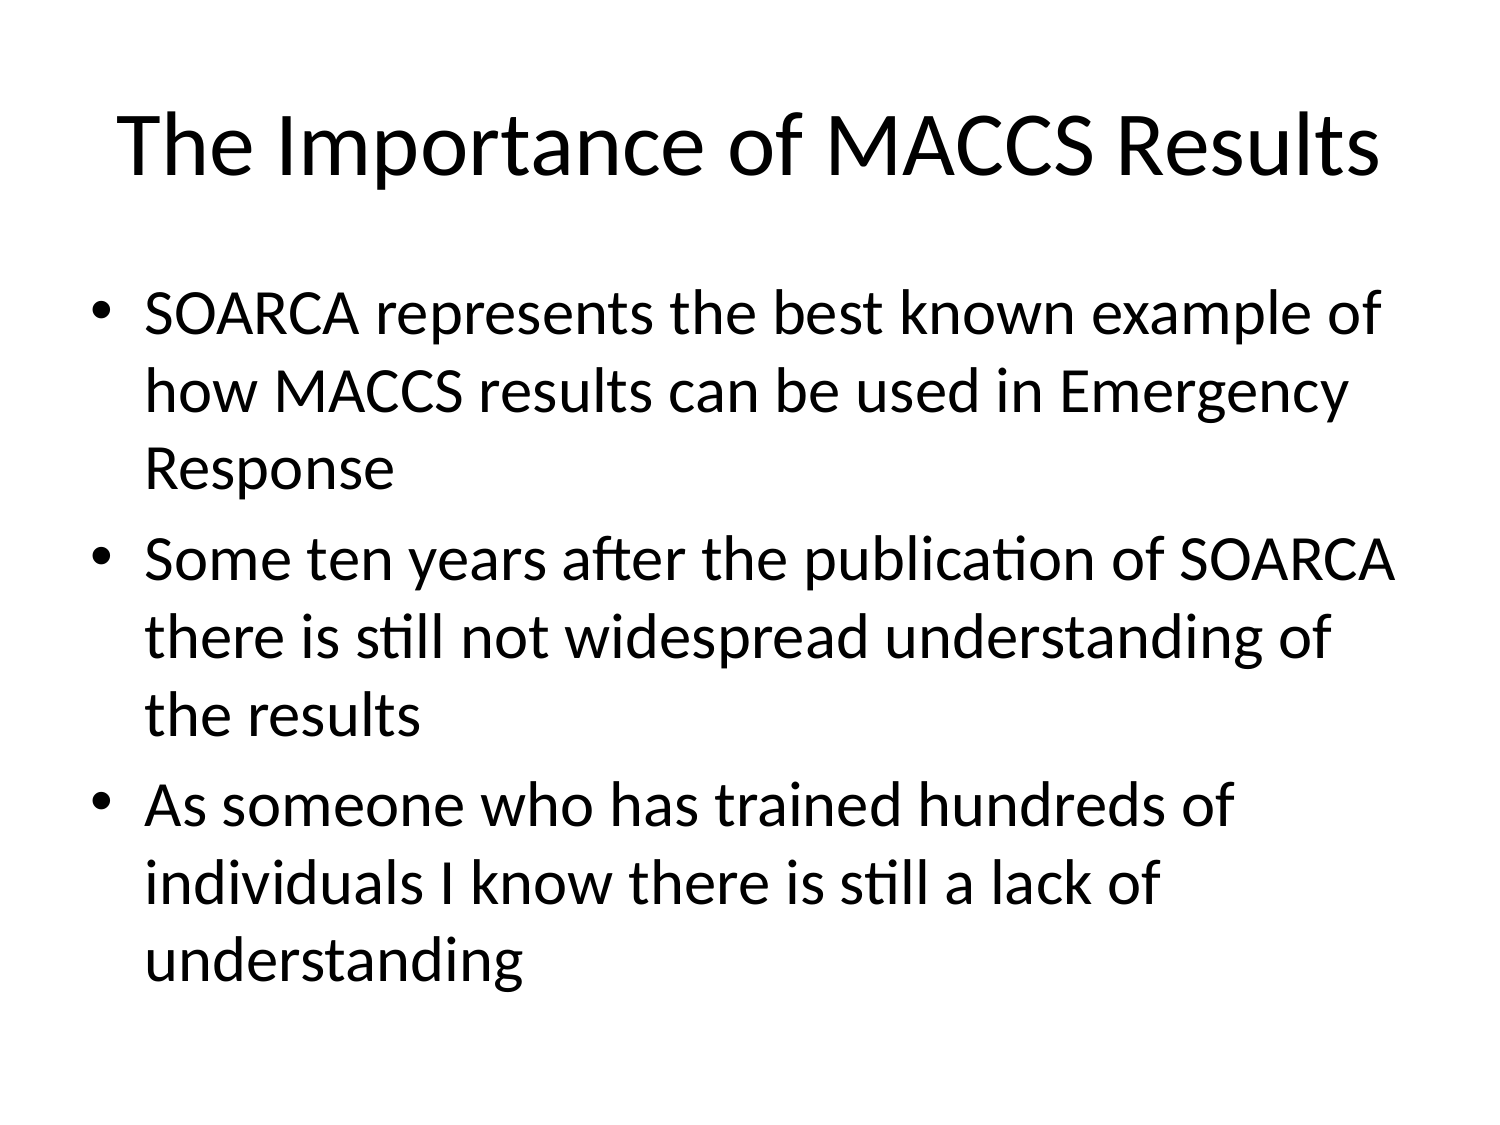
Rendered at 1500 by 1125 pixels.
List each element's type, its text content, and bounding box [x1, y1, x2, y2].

title The Importance of MACCS Results [75, 45, 1425, 233]
list SOARCA represents the best known example of how MACCS results can be used in Emergency Response Some ten years after the publication of SOARCA there is still not widespread understanding of the results As someone who has trained hundreds of individuals I know there is still a lack of understanding [75, 262, 1425, 1005]
